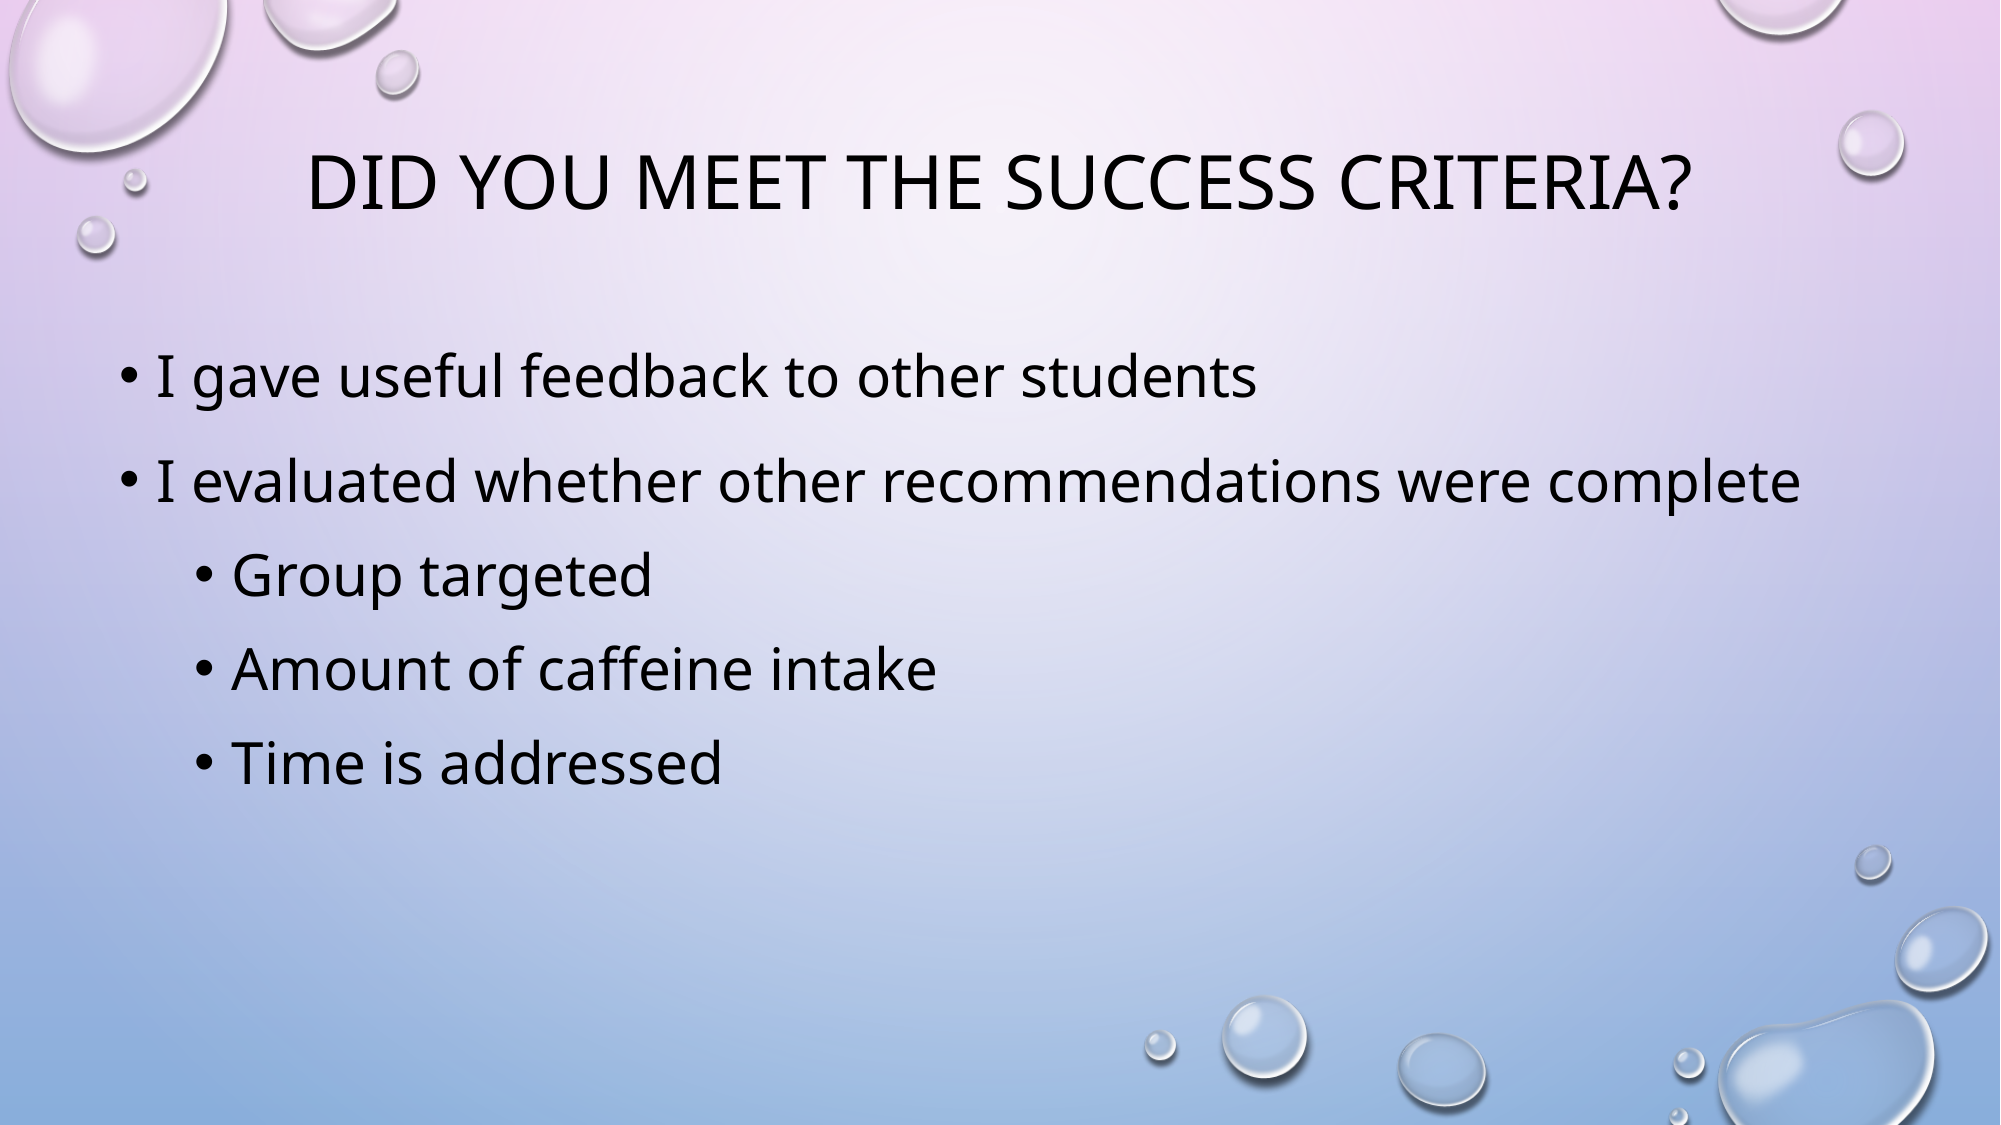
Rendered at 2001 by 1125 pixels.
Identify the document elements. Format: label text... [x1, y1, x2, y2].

text_box I gave useful feedback to other students I evaluated whether other recommendations were complete Group targeted Amount of caffeine intake Time is addressed [104, 317, 1930, 1017]
picture [0, 0, 2000, 1125]
text_box Did you meet the success criteria? [149, 101, 1850, 270]
